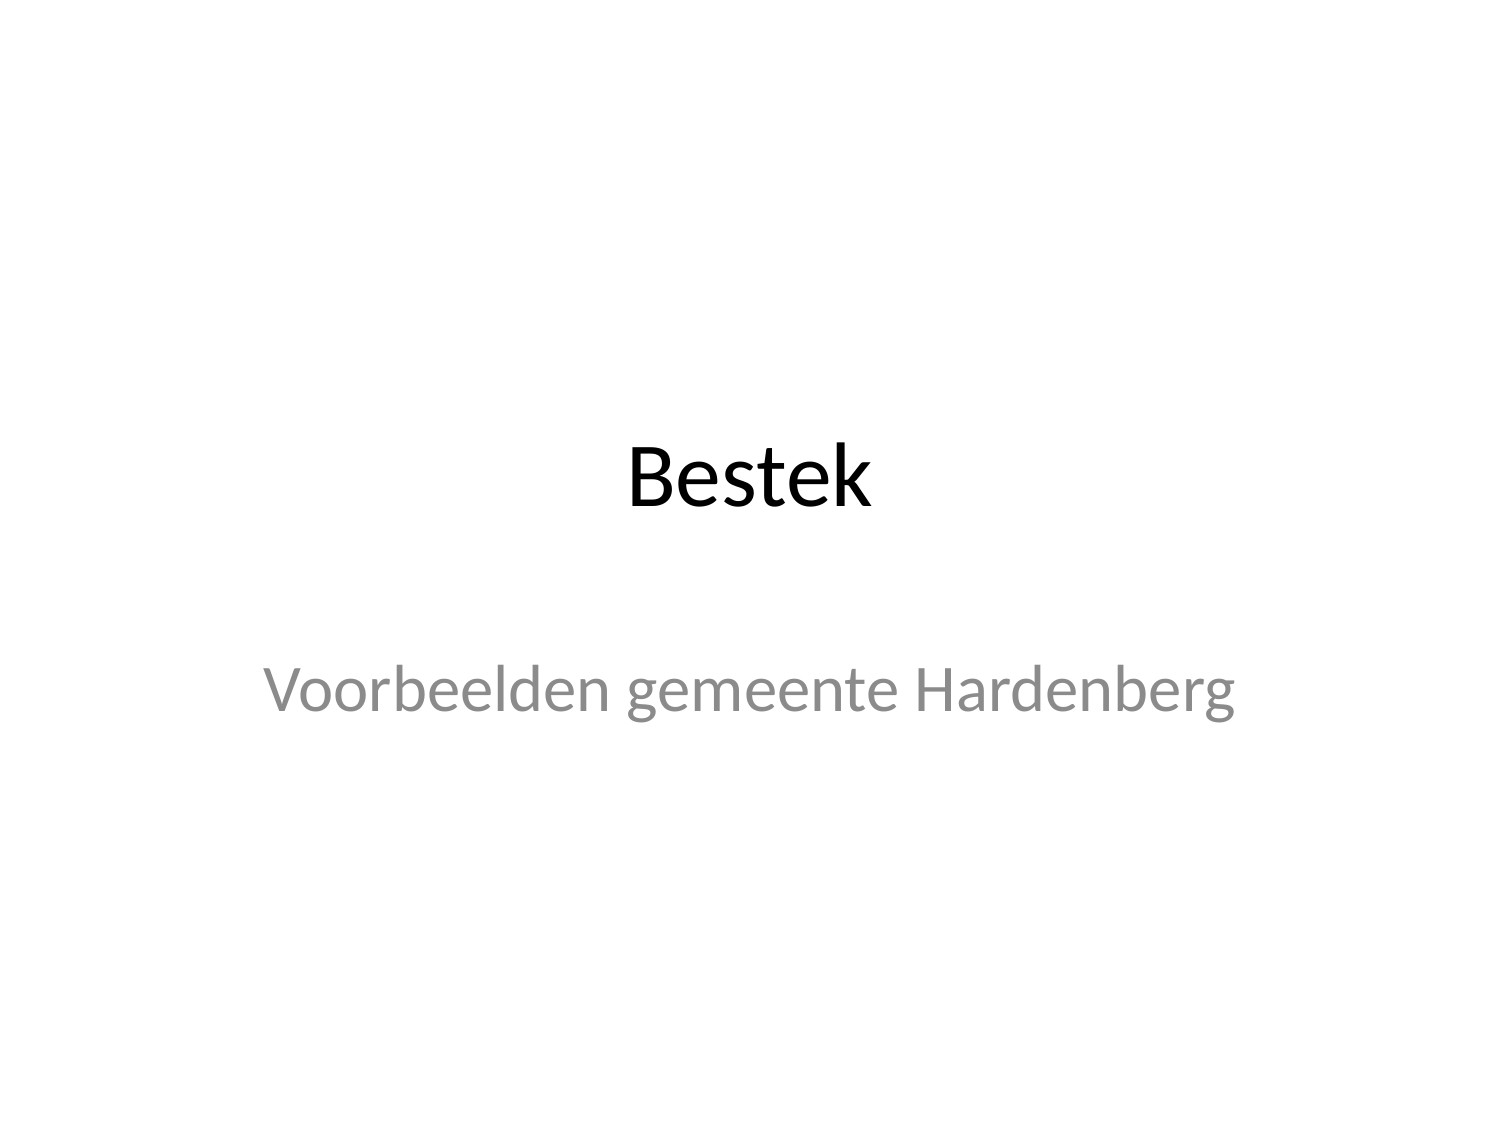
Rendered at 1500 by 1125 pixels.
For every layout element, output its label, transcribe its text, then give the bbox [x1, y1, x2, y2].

title Bestek [112, 349, 1388, 591]
subtitle Voorbeelden gemeente Hardenberg [225, 637, 1275, 925]
